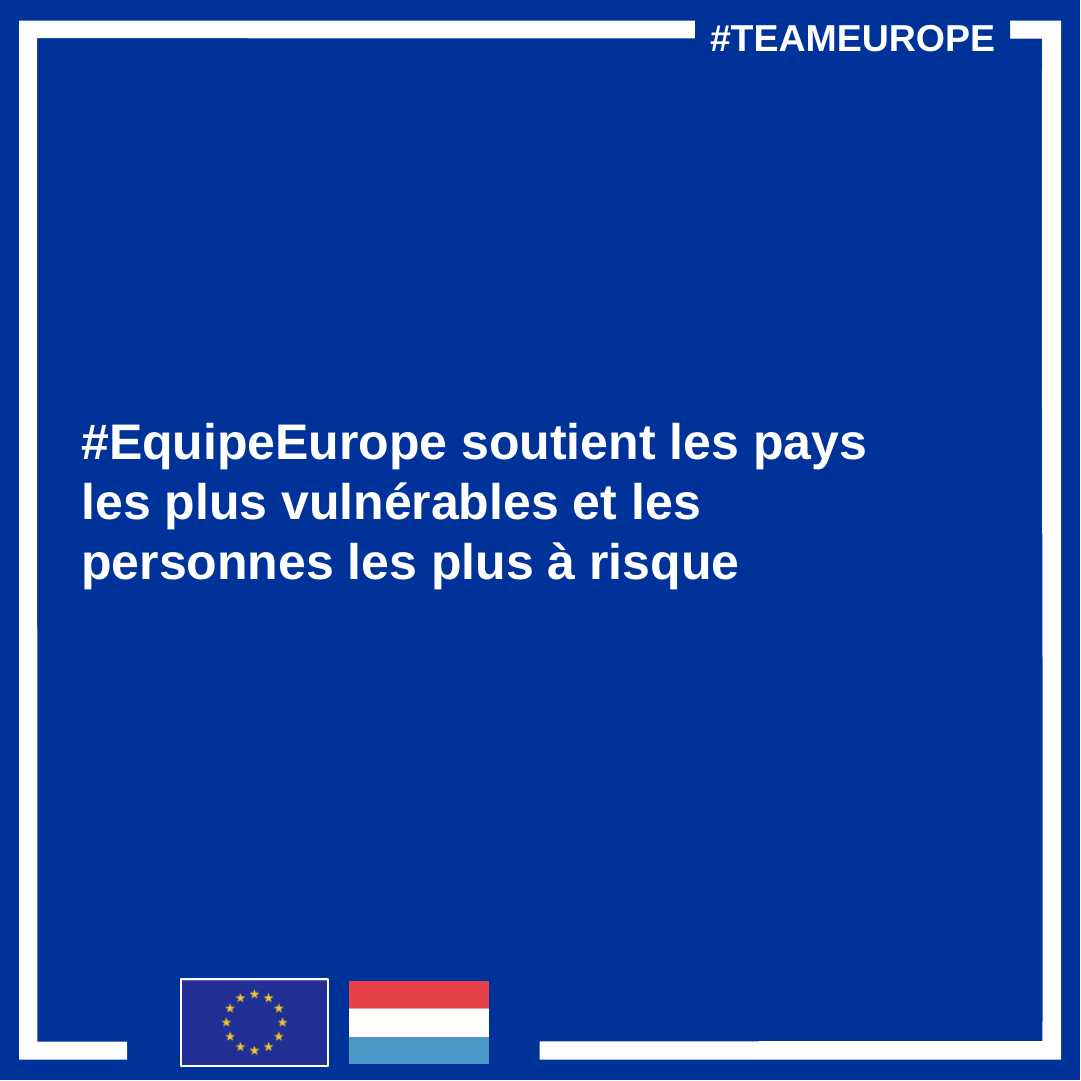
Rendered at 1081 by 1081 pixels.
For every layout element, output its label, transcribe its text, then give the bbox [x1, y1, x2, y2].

picture [182, 980, 327, 1065]
picture [348, 980, 490, 1065]
text_box #EquipeEurope soutient les pays les plus vulnérables et les personnes les plus à risque [66, 402, 939, 597]
